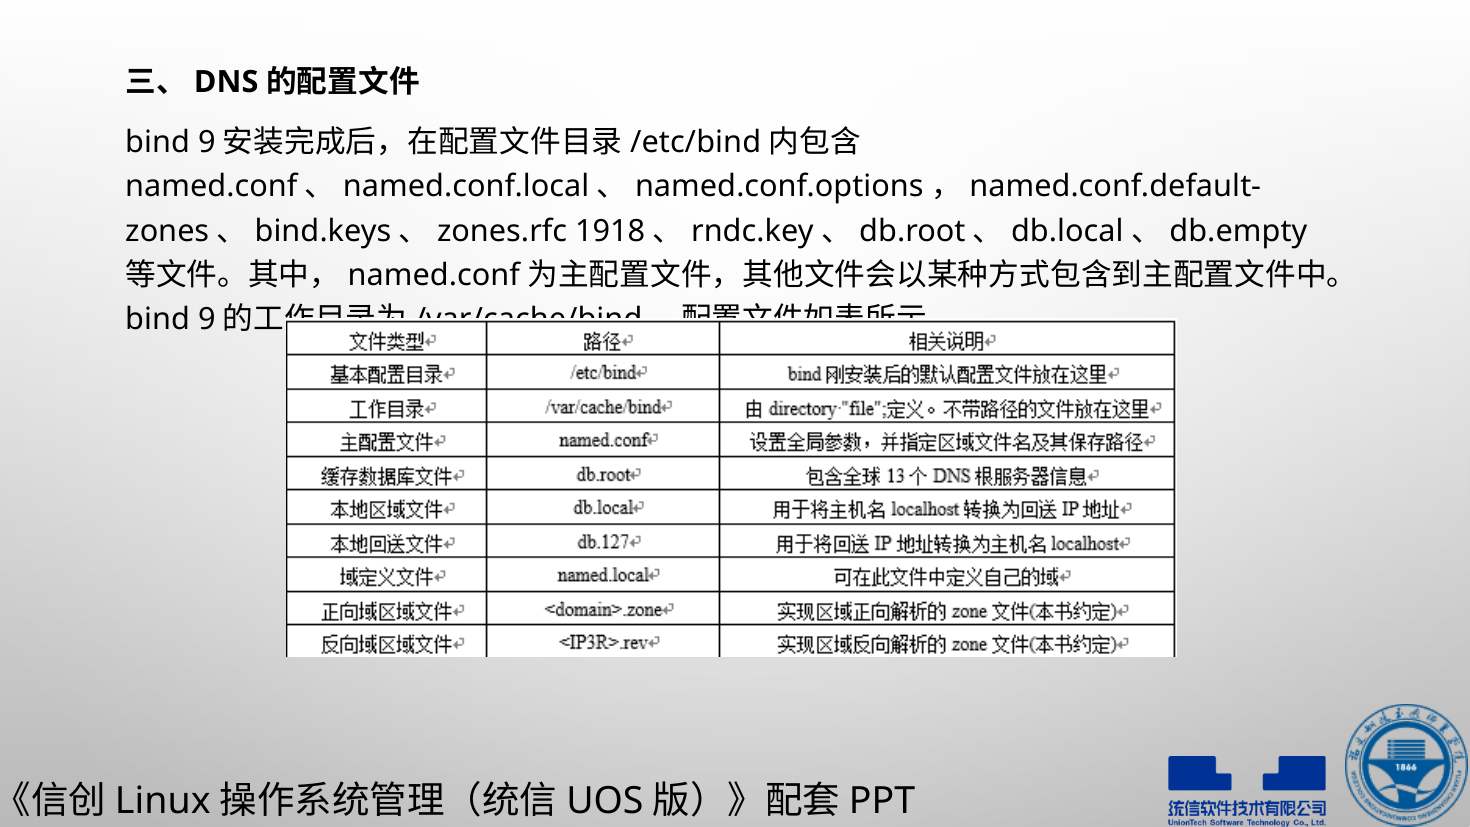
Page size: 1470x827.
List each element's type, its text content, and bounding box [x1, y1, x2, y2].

list 三、DNS的配置文件 bind 9安装完成后，在配置文件目录/etc/bind内包含named.conf、named.conf.local、named.conf.options，named.conf.default-zones、bind.keys、zones.rfc 1918、rndc.key、db.root、db.local、db.empty等文件。其中，named.conf为主配置文件，其他文件会以某种方式包含到主配置文件中。bind 9的工作目录为/var/cache/bind，配置文件如表所示。 [110, 47, 1360, 699]
picture [0, 0, 1470, 827]
